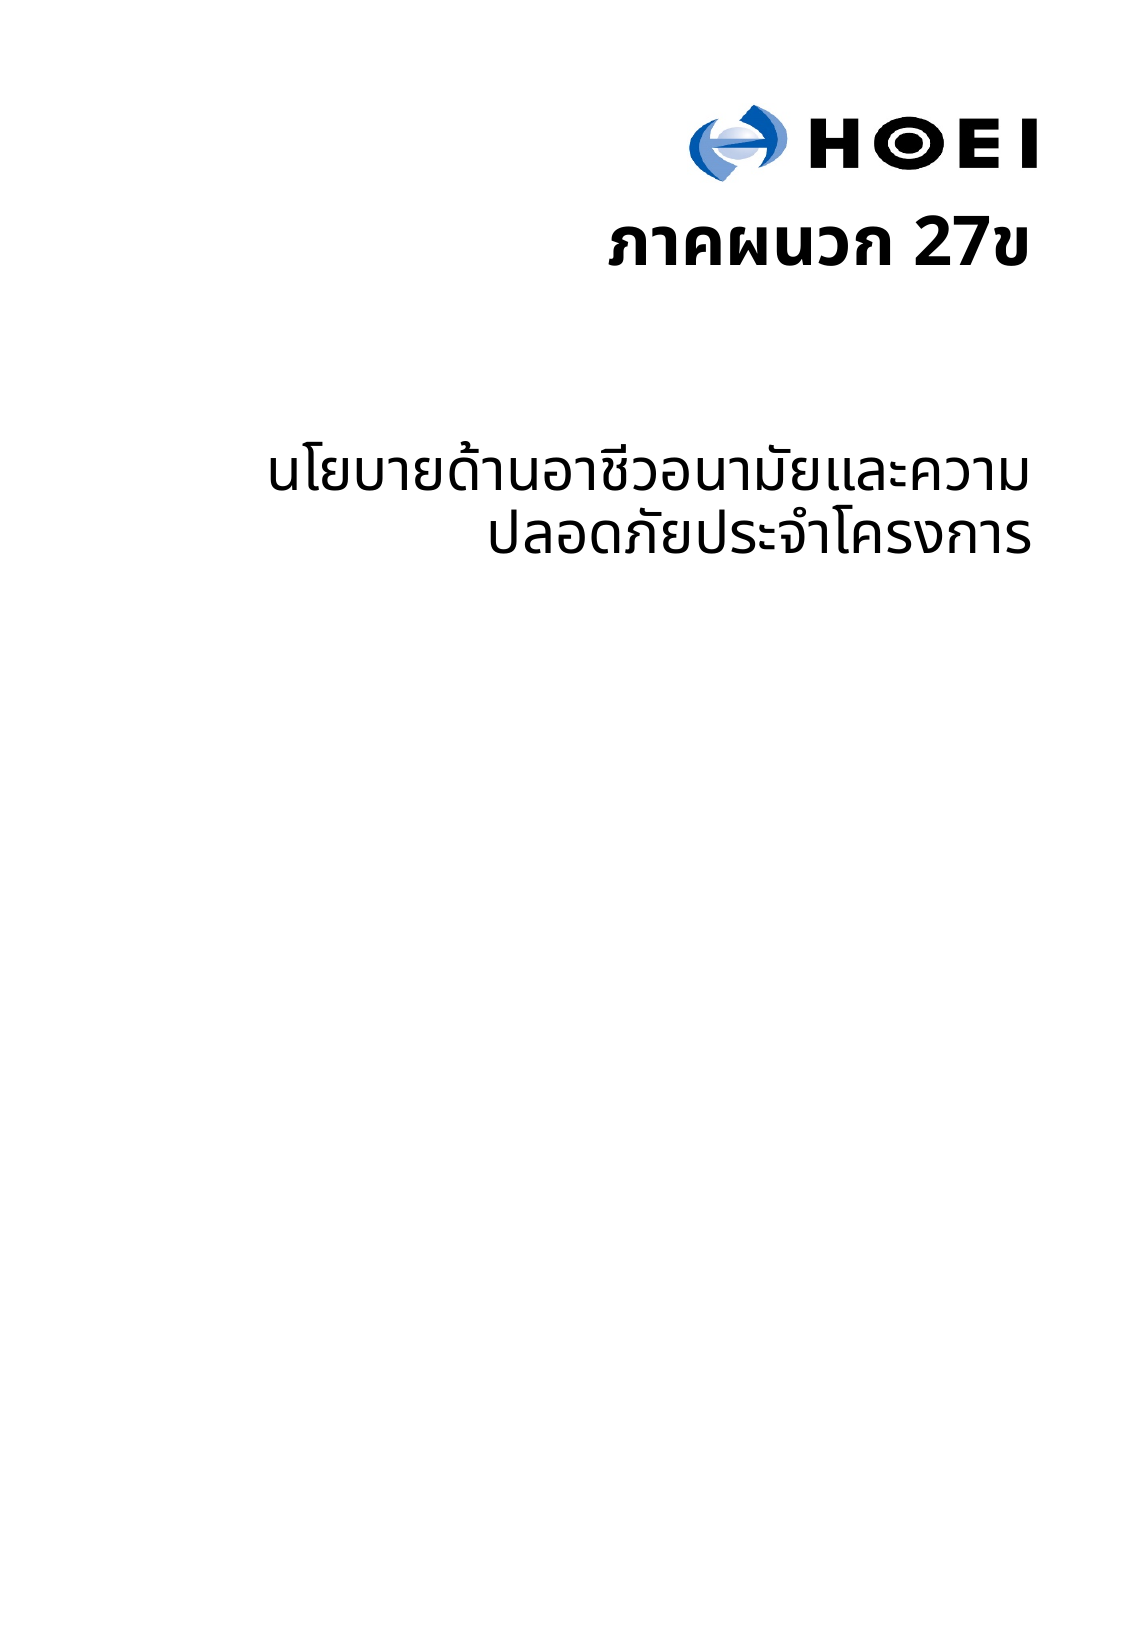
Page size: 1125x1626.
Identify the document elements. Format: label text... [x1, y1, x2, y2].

picture [687, 103, 1038, 183]
list นโยบายด้านอาชีวอนามัยและความปลอดภัยประจำโครงการ [77, 432, 1048, 1464]
title ภาคผนวก 27ข [77, 86, 1048, 401]
